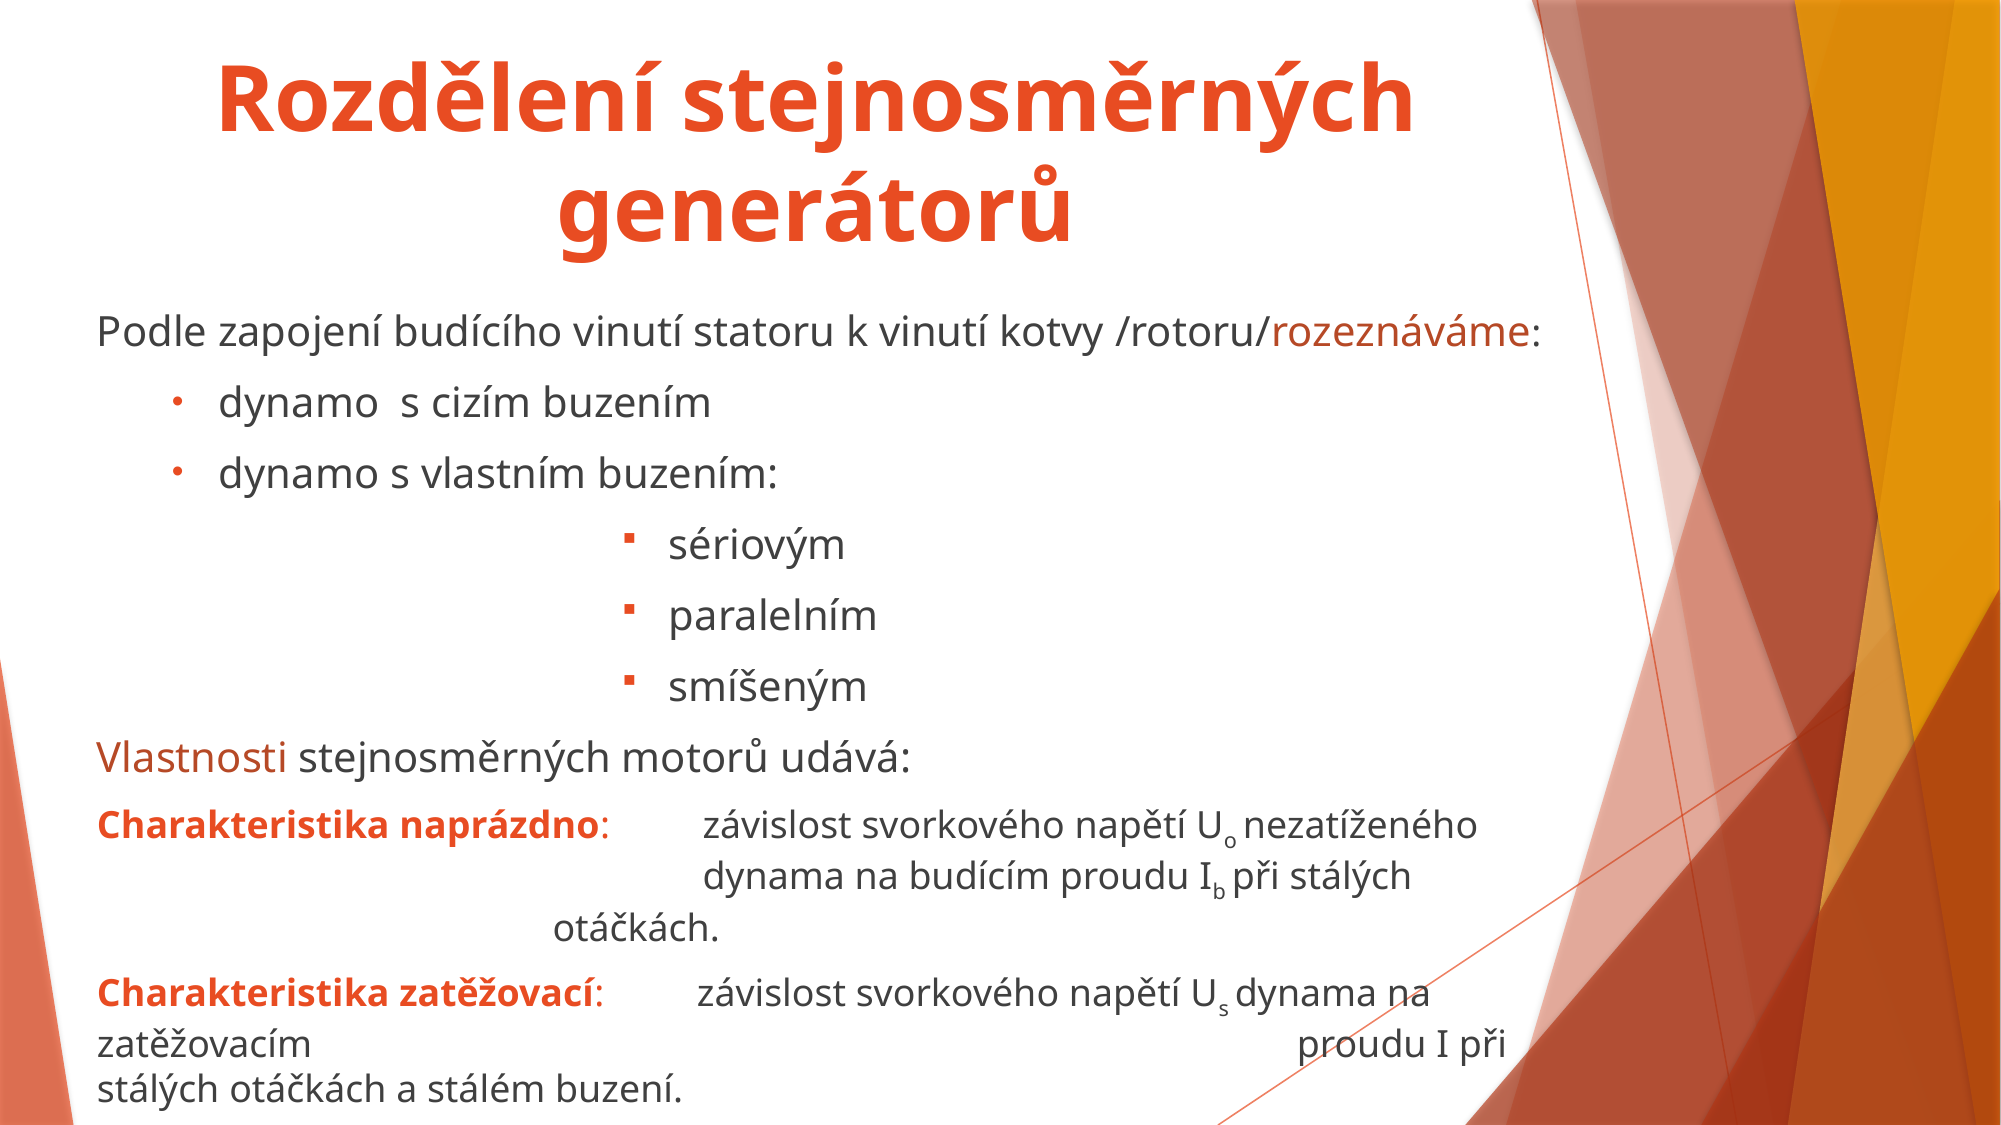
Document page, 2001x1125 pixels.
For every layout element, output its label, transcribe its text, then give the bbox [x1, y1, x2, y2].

title Rozdělení stejnosměrných generátorů [111, 9, 1522, 290]
list Podle zapojení budícího vinutí statoru k vinutí kotvy /rotoru/rozeznáváme: dynamo s cizím buzením dynamo s vlastním buzením: sériovým paralelním smíšeným Vlastnosti stejnosměrných motorů udává: Charakteristika naprázdno: závislost svorkového napětí Uo nezatíženého dynama na budícím proudu Ib při stálých otáčkách. Charakteristika zatěžovací: závislost svorkového napětí Us dynama na zatěžovacím proudu I při stálých otáčkách a stálém buzení. [81, 290, 1577, 1125]
